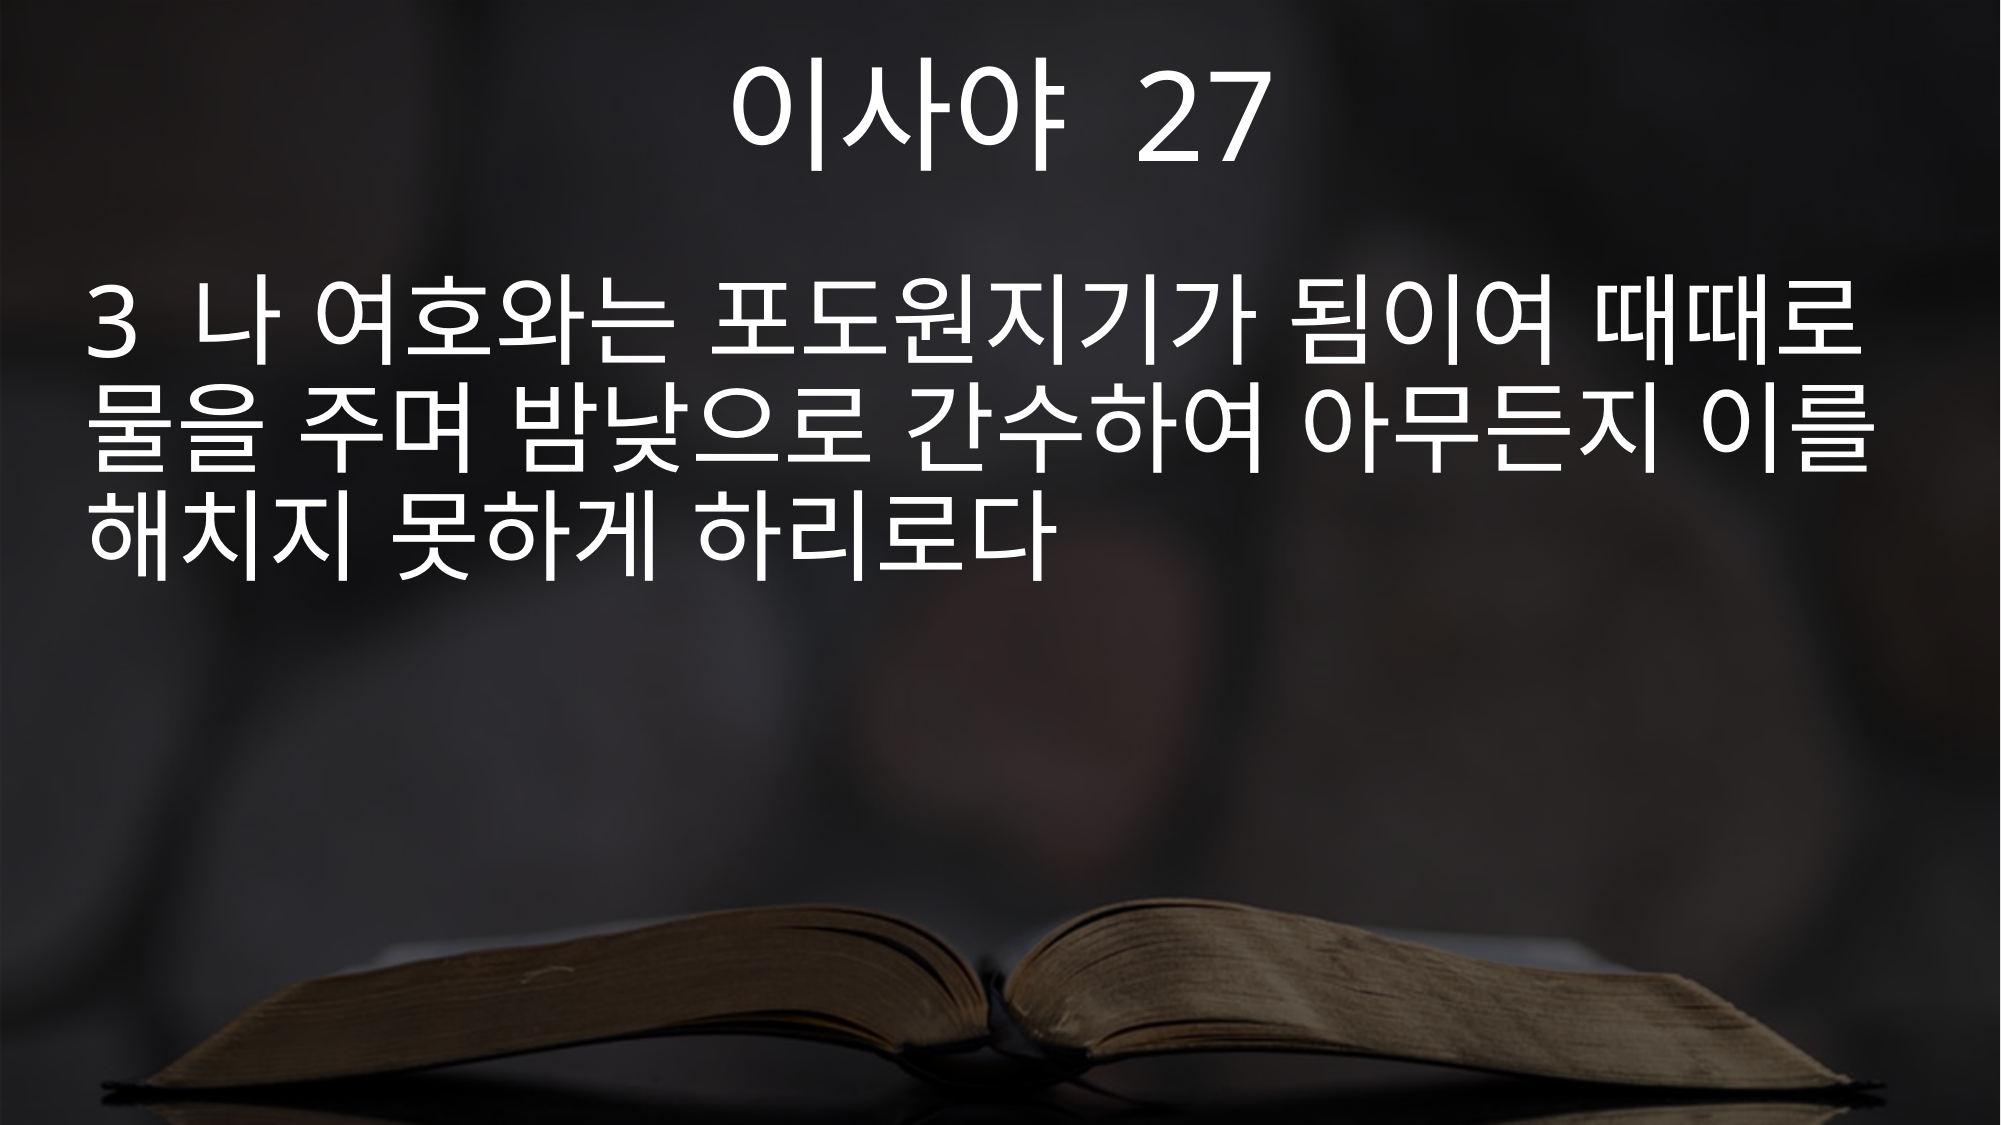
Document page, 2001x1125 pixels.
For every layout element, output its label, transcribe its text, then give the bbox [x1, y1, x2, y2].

picture [0, 0, 2001, 1125]
list 3 나 여호와는 포도원지기가 됨이여 때때로 물을 주며 밤낮으로 간수하여 아무든지 이를 해치지 못하게 하리로다 [69, 263, 1953, 423]
footer 이사야 27 [0, 32, 2000, 192]
